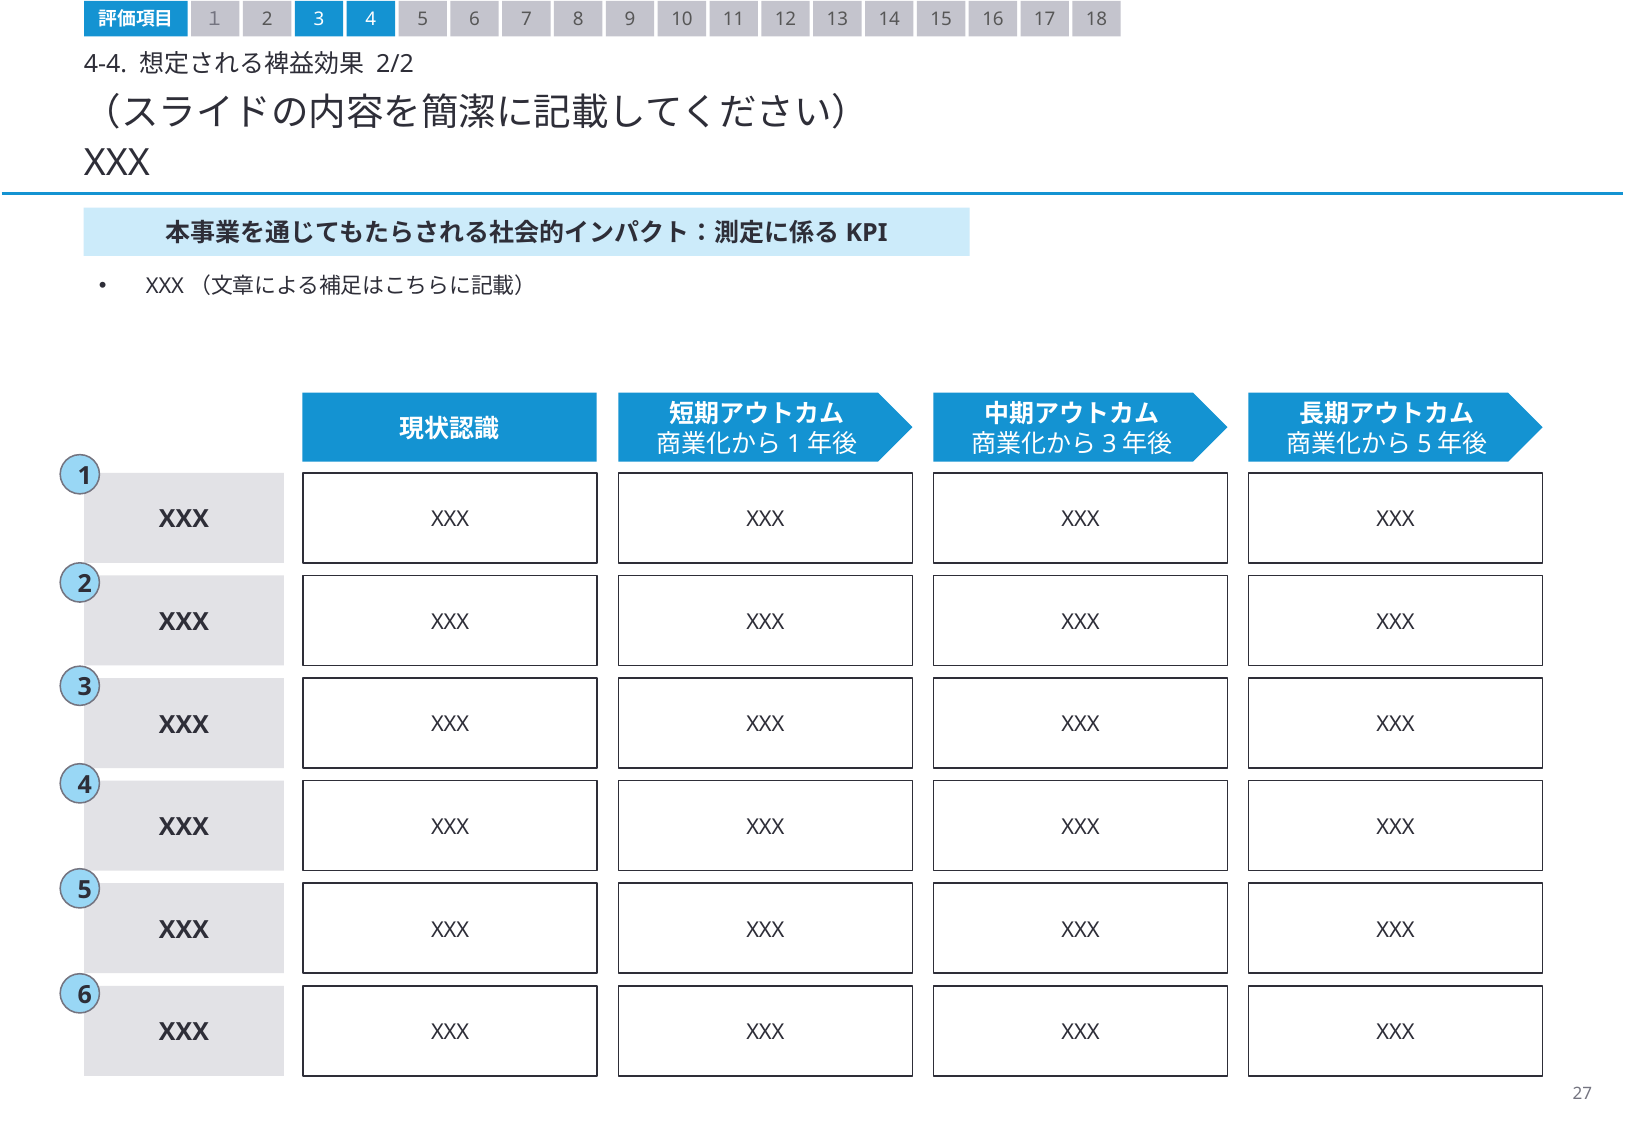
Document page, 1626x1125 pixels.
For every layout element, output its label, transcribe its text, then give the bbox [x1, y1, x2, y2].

text_box 5 [59, 867, 101, 909]
text_box 3 [59, 665, 101, 707]
text_box XXX [302, 575, 598, 666]
text_box XXX [933, 677, 1228, 769]
text_box 長期アウトカム 商業化から5年後 [1247, 391, 1544, 463]
text_box 現状認識 [302, 392, 597, 462]
text_box XXX [302, 677, 598, 769]
text_box XXX [83, 882, 285, 974]
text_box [83, 0, 1122, 37]
text_box XXX [83, 472, 285, 564]
text_box XXX [83, 780, 285, 872]
text_box XXX [302, 985, 598, 1077]
text_box XXX [1248, 882, 1543, 974]
text_box XXX [617, 677, 913, 769]
text_box XXX [617, 472, 913, 564]
text_box XXX [83, 575, 285, 666]
text_box XXX [83, 985, 285, 1077]
text_box XXX [1248, 472, 1543, 564]
text_box XXX [933, 985, 1228, 1077]
text_box XXX [617, 780, 913, 872]
text_box 本事業を通じてもたらされる社会的インパクト：測定に係るKPI [83, 207, 970, 257]
text_box 短期アウトカム 商業化から1年後 [617, 391, 914, 463]
text_box XXX [1248, 677, 1543, 769]
text_box 4 [59, 762, 101, 804]
text_box 中期アウトカム 商業化から3年後 [932, 391, 1229, 463]
text_box XXX [617, 985, 913, 1077]
text_box XXX [617, 882, 913, 974]
text_box XXX [933, 472, 1228, 564]
text_box XXX [302, 472, 598, 564]
text_box XXX [1248, 780, 1543, 872]
list （スライドの内容を簡潔に記載してください） XXX [84, 83, 1543, 183]
text_box XXX [933, 882, 1228, 974]
text_box XXX [1248, 575, 1543, 666]
text_box XXX [302, 882, 598, 974]
text_box XXX [302, 780, 598, 872]
text_box 2 [59, 561, 101, 603]
text_box 1 [59, 453, 101, 495]
text_box XXX [83, 677, 285, 769]
text_box 6 [59, 972, 101, 1014]
text_box XXX [617, 575, 913, 666]
text_box XXX（文章による補足はこちらに記載） [83, 263, 1543, 348]
text_box XXX [933, 780, 1228, 872]
text_box XXX [1248, 985, 1543, 1077]
text_box XXX [933, 575, 1228, 666]
list 4-4. 想定される裨益効果 2/2 [84, 40, 1543, 82]
